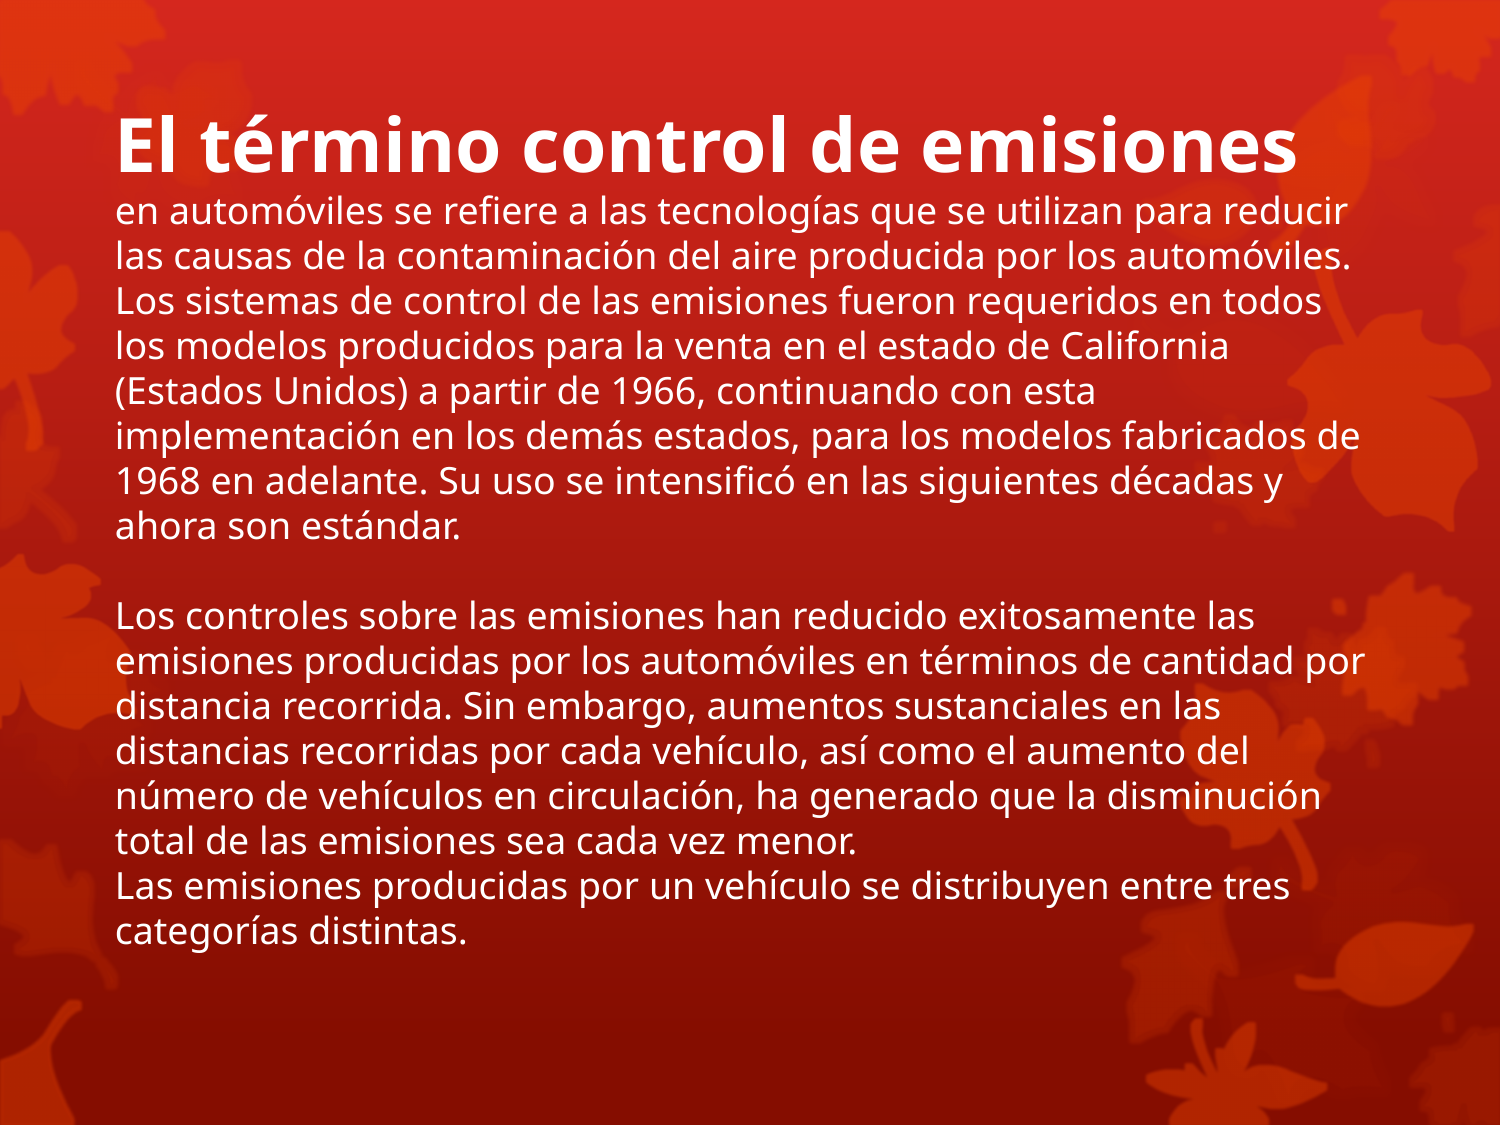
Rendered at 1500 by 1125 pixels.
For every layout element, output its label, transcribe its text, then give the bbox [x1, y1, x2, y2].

text_box El término control de emisiones en automóviles se refiere a las tecnologías que se utilizan para reducir las causas de la contaminación del aire producida por los automóviles. Los sistemas de control de las emisiones fueron requeridos en todos los modelos producidos para la venta en el estado de California (Estados Unidos) a partir de 1966, continuando con esta implementación en los demás estados, para los modelos fabricados de 1968 en adelante. Su uso se intensificó en las siguientes décadas y ahora son estándar. Los controles sobre las emisiones han reducido exitosamente las emisiones producidas por los automóviles en términos de cantidad por distancia recorrida. Sin embargo, aumentos sustanciales en las distancias recorridas por cada vehículo, así como el aumento del número de vehículos en circulación, ha generado que la disminución total de las emisiones sea cada vez menor. Las emisiones producidas por un vehículo se distribuyen entre tres categorías distintas. [100, 89, 1388, 960]
